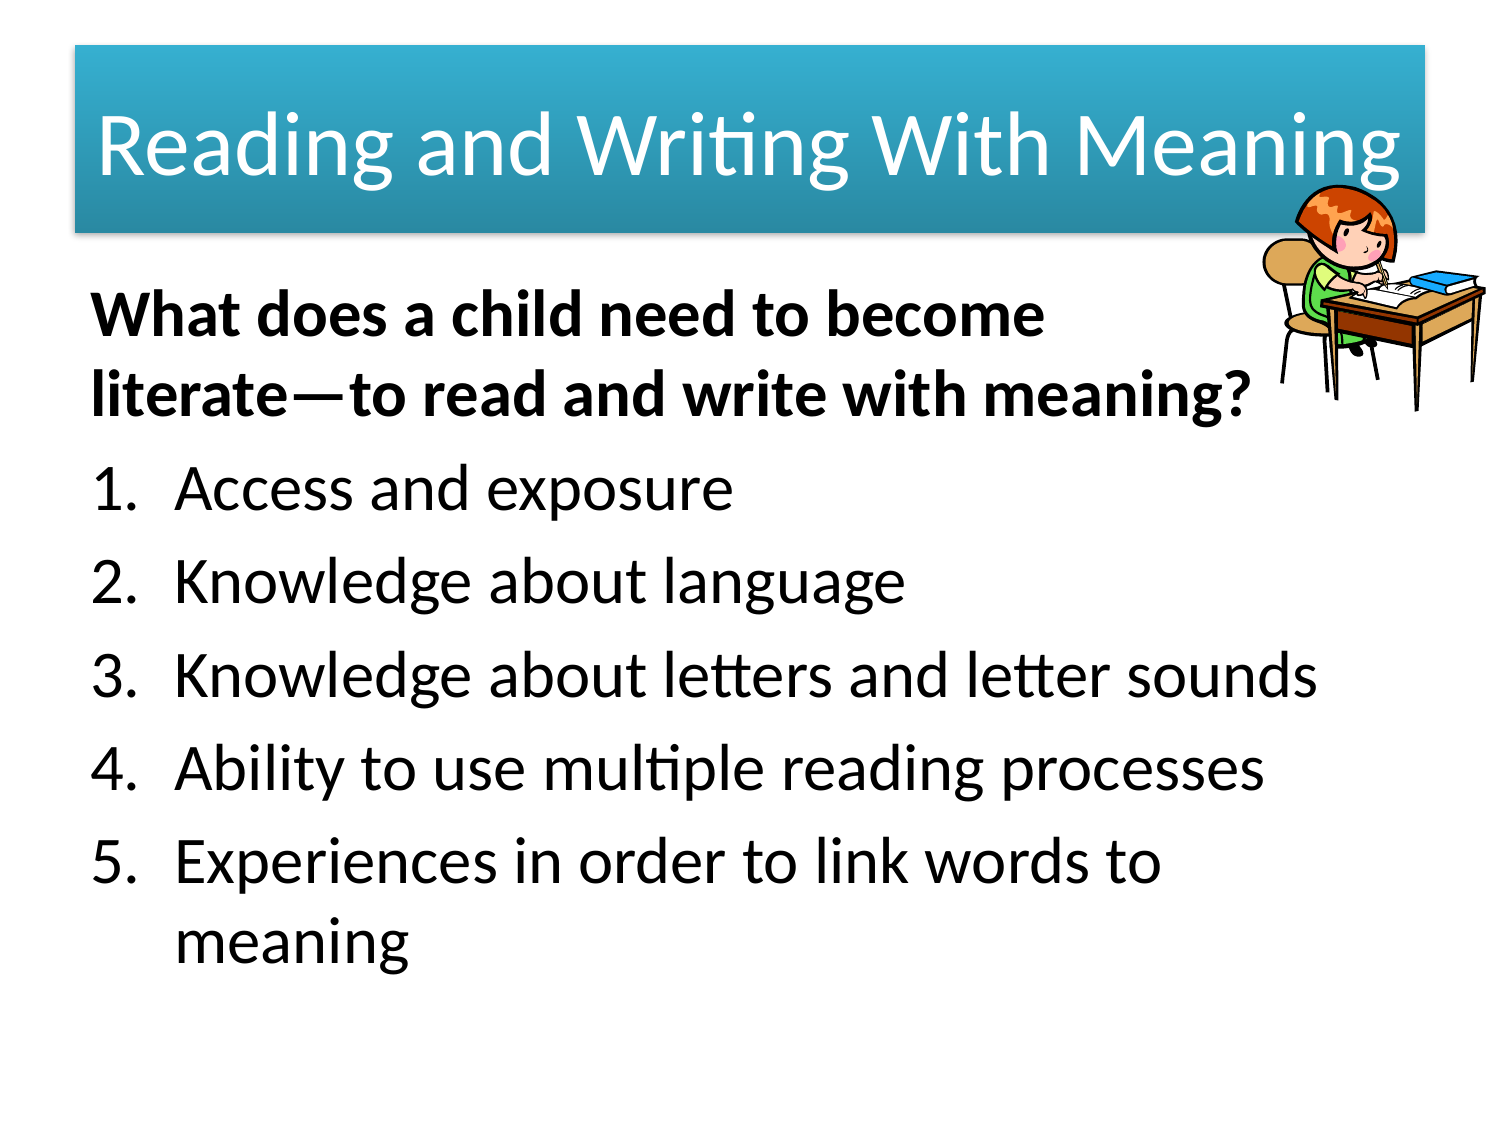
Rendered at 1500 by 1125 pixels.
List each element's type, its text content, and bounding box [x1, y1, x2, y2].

picture [1262, 174, 1486, 412]
title Reading and Writing With Meaning [75, 45, 1425, 233]
list What does a child need to become literate—to read and write with meaning? Access and exposure Knowledge about language Knowledge about letters and letter sounds Ability to use multiple reading processes Experiences in order to link words to meaning [75, 262, 1425, 1125]
